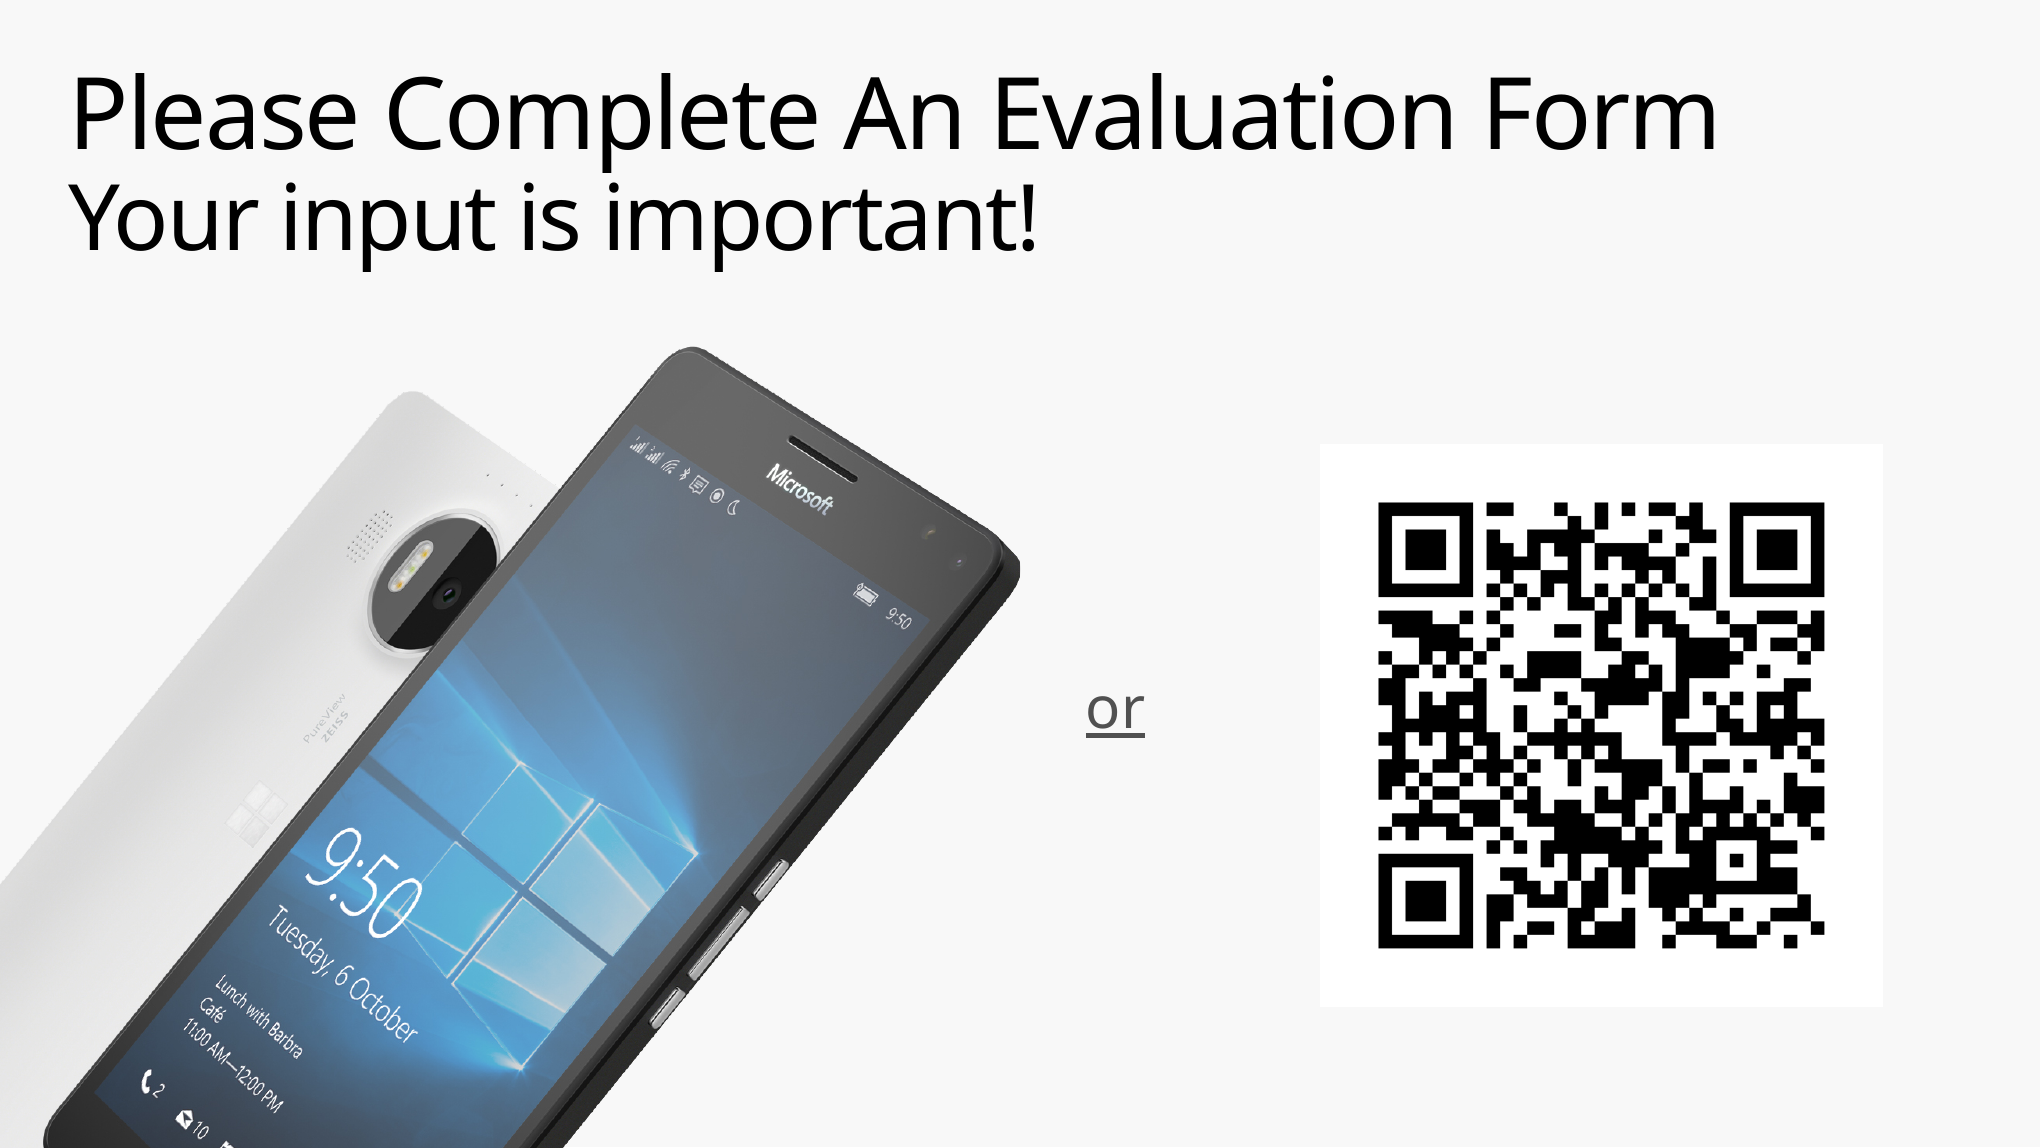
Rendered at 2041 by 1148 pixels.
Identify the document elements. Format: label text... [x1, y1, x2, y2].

picture [0, 346, 1021, 1148]
picture [1319, 444, 1883, 1008]
text_box or [1021, 671, 1319, 775]
title Please Complete An Evaluation Form Your input is important! [45, 48, 1996, 199]
